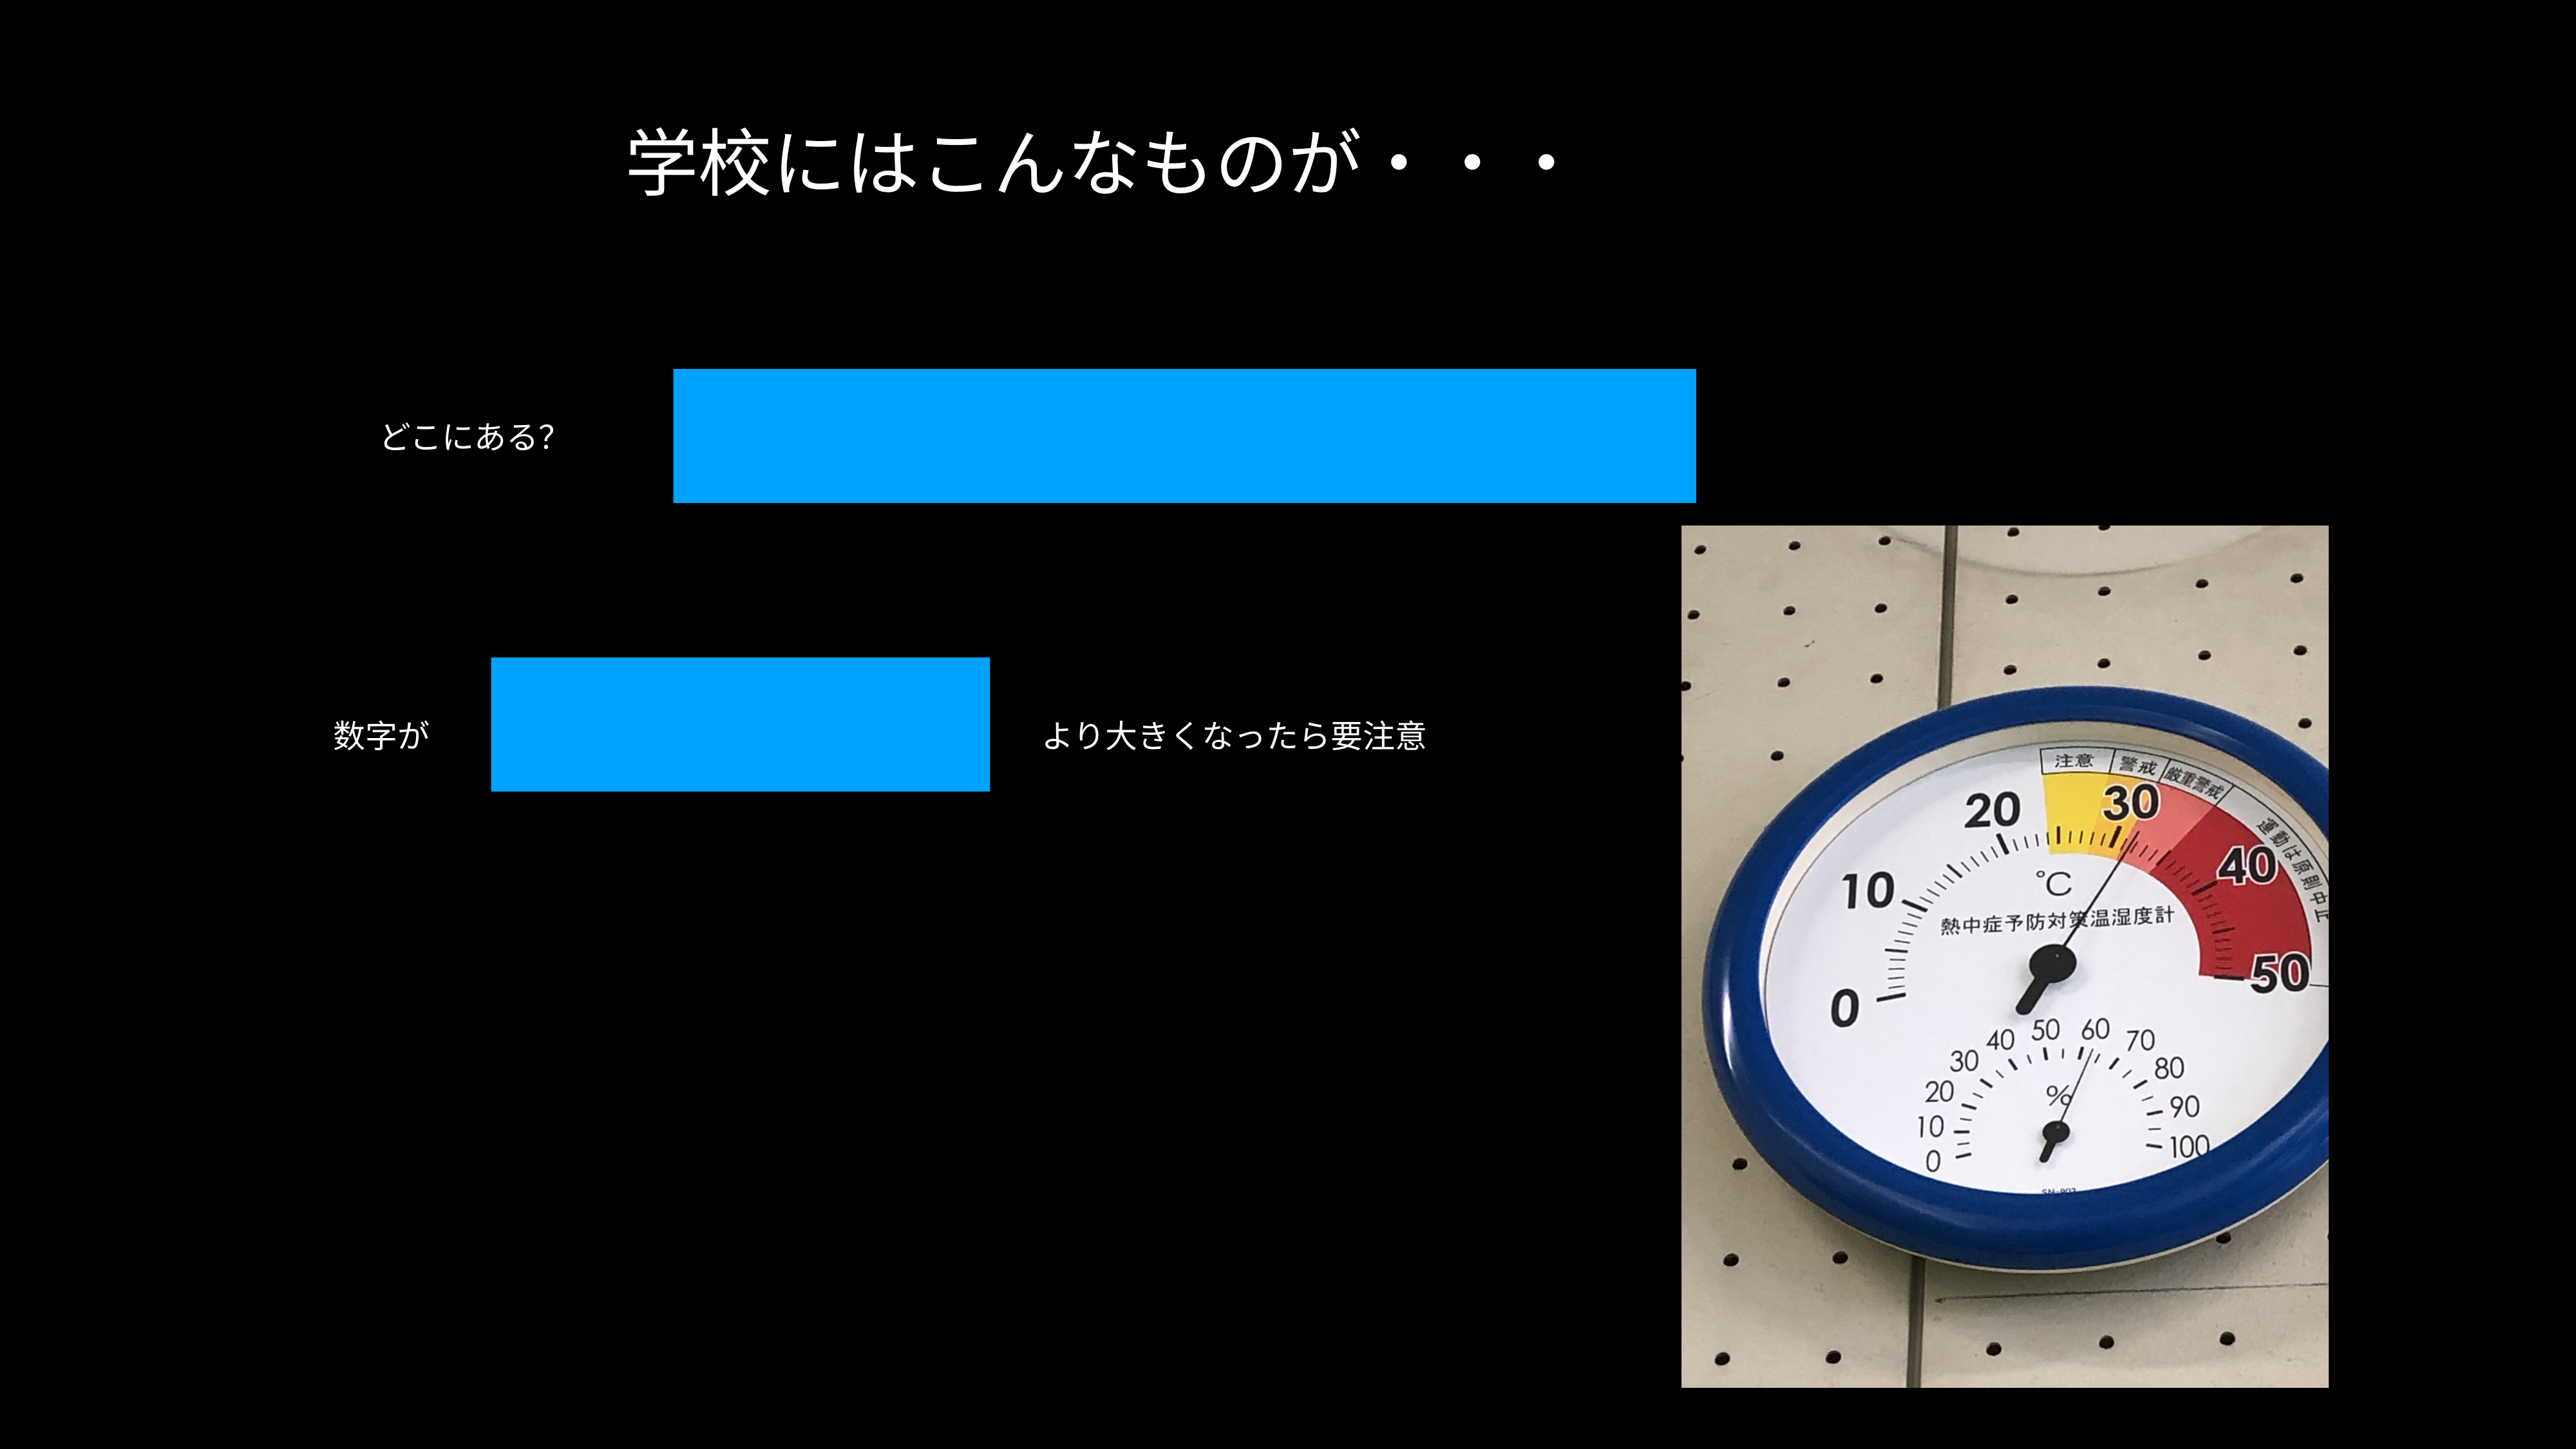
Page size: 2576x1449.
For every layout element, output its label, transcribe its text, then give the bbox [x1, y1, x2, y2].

text_box 数字が より大きくなったら要注意 [327, 710, 491, 760]
picture [1681, 525, 2329, 1388]
text_box 数字が より大きくなったら要注意 [990, 710, 1433, 760]
text_box 学校にはこんなものが・・・ [619, 111, 1589, 211]
text_box [673, 368, 1696, 504]
text_box [491, 657, 990, 792]
text_box どこにある？ [373, 411, 577, 461]
